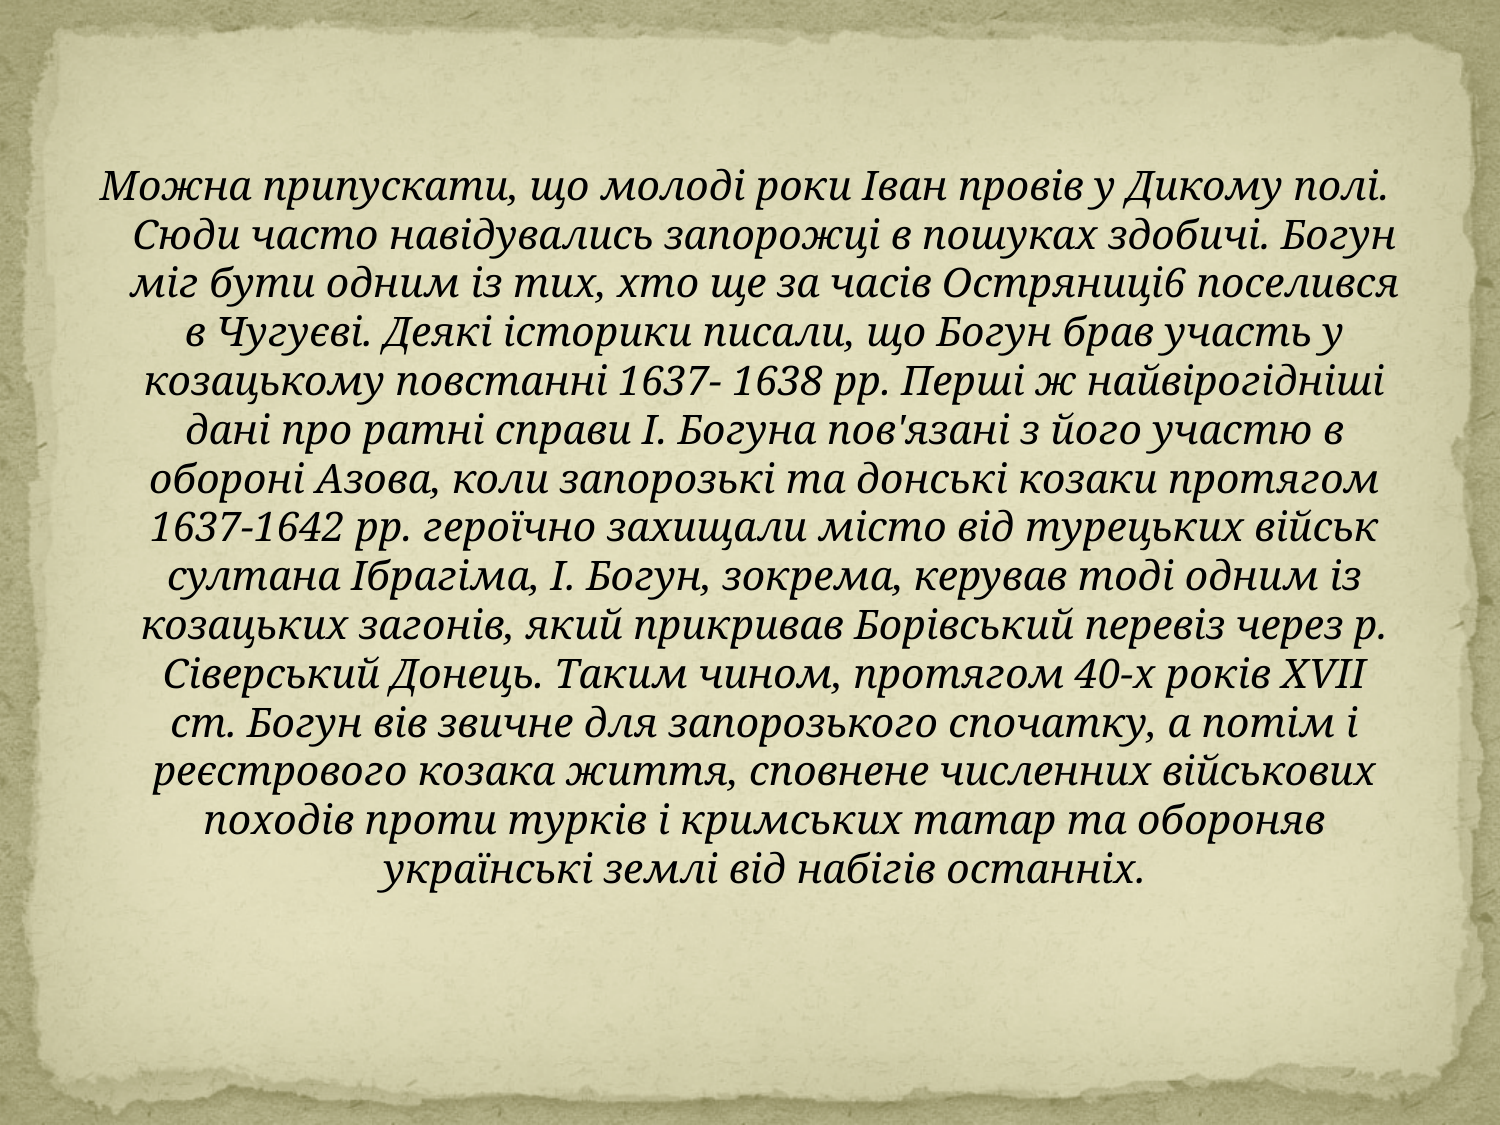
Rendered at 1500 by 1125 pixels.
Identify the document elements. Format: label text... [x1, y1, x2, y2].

list Можна припускати, що молоді роки Іван провів у Дикому полі. Сюди часто навідувались запорожці в пошуках здобичі. Богун міг бути одним із тих, хто ще за часів Остряниці6 поселився в Чугуєві. Деякі історики писали, що Богун брав участь у козацькому повстанні 1637- 1638 рр. Перші ж найвірогідніші дані про ратні справи І. Богуна пов'язані з його участю в обороні Азова, коли запорозькі та донські козаки протягом 1637-1642 рр. героїчно захищали місто від турецьких військ султана Ібрагіма, І. Богун, зокрема, керував тоді одним із козацьких загонів, який прикривав Борівський перевіз через р. Сіверський Донець. Таким чином, протягом 40-х років XVII ст. Богун вів звичне для запорозького спочатку, а потім і реєстрового козака життя, сповнене численних військових походів проти турків і кримських татар та обороняв українські землі від набігів останніх. [70, 152, 1421, 950]
